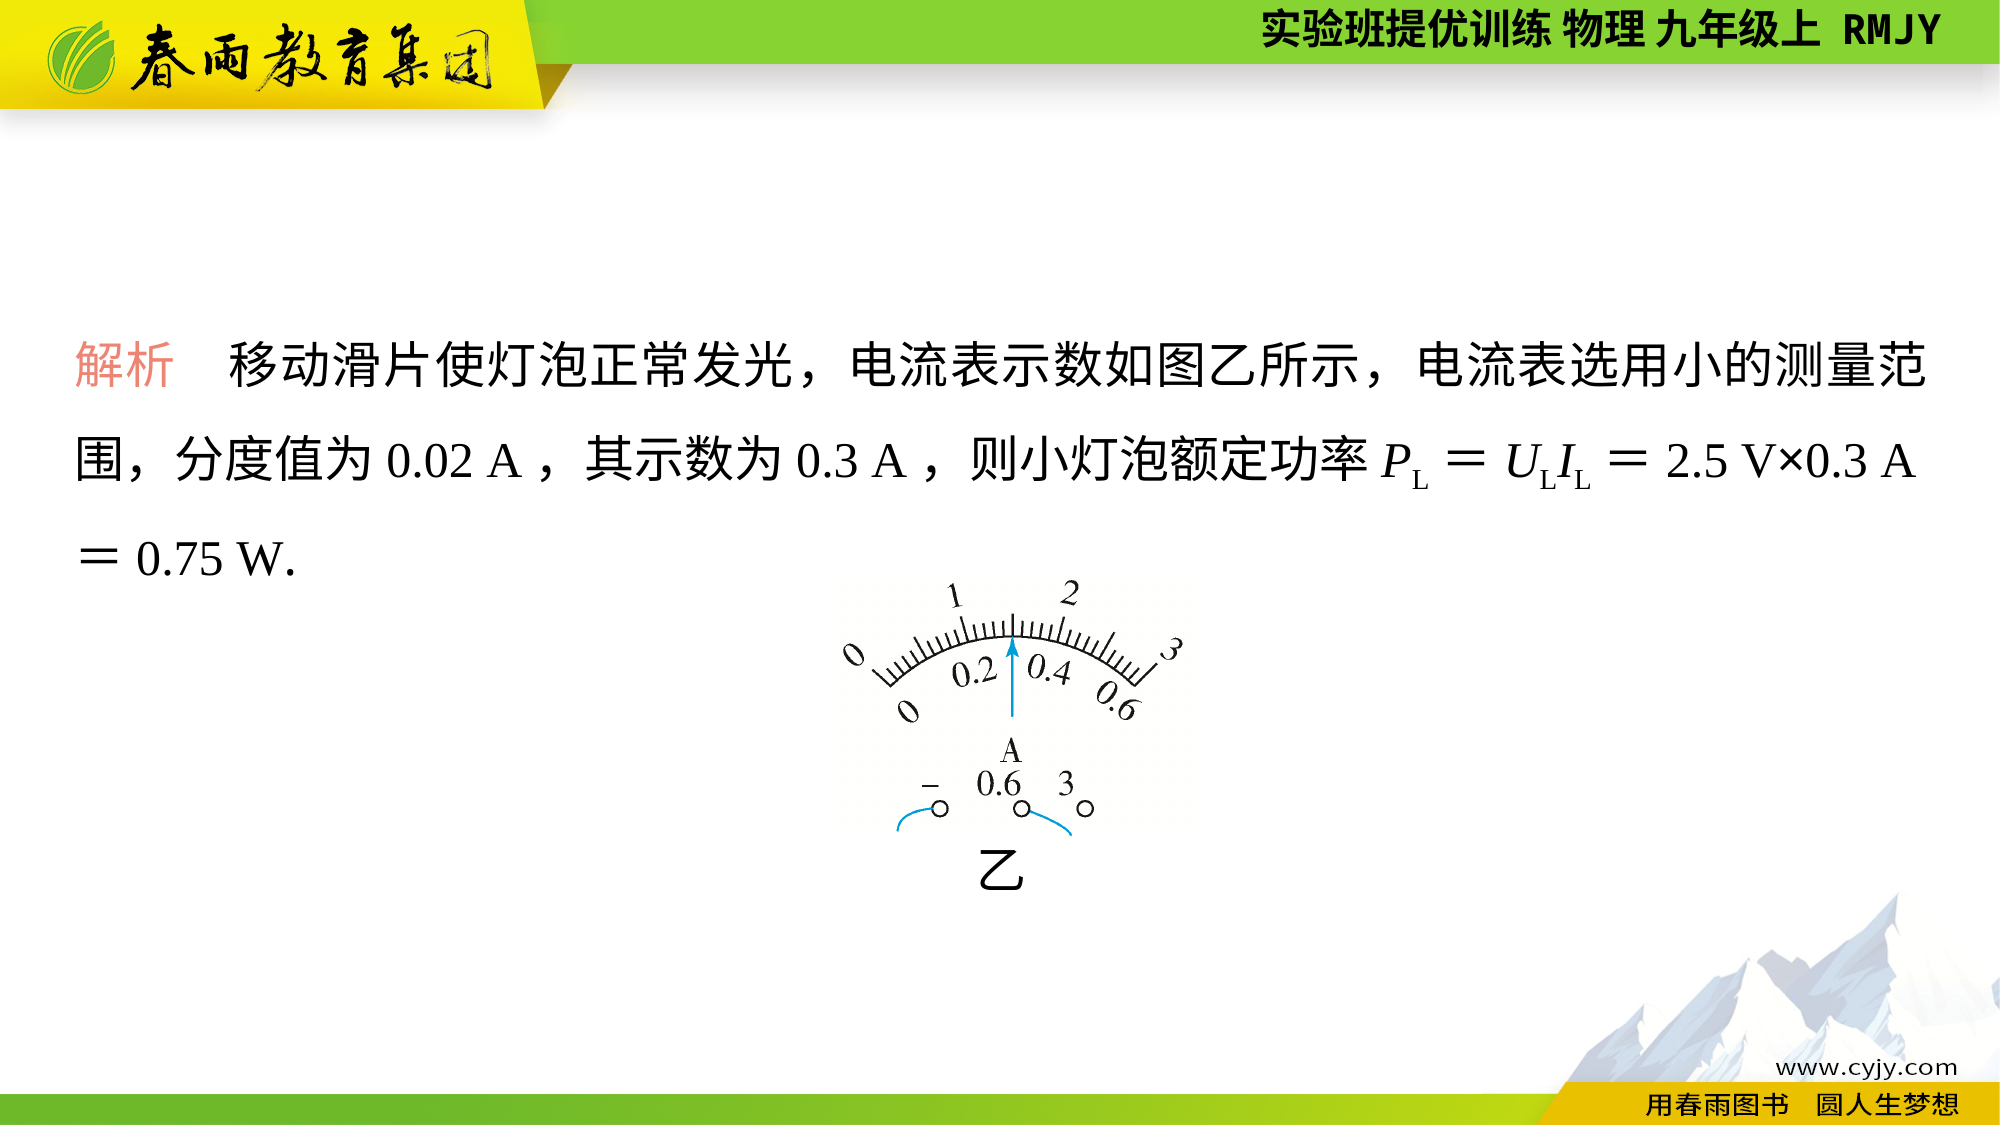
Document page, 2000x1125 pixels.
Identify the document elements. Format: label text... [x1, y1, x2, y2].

picture [0, 0, 2000, 1125]
text_box 乙 [961, 844, 1042, 906]
list 解析 移动滑片使灯泡正常发光，电流表示数如图乙所示，电流表选用小的测量范围，分度值为0.02 A，其示数为0.3 A，则小灯泡额定功率PL＝ULIL＝2.5 V×0.3 A＝0.75 W. [59, 295, 1944, 572]
